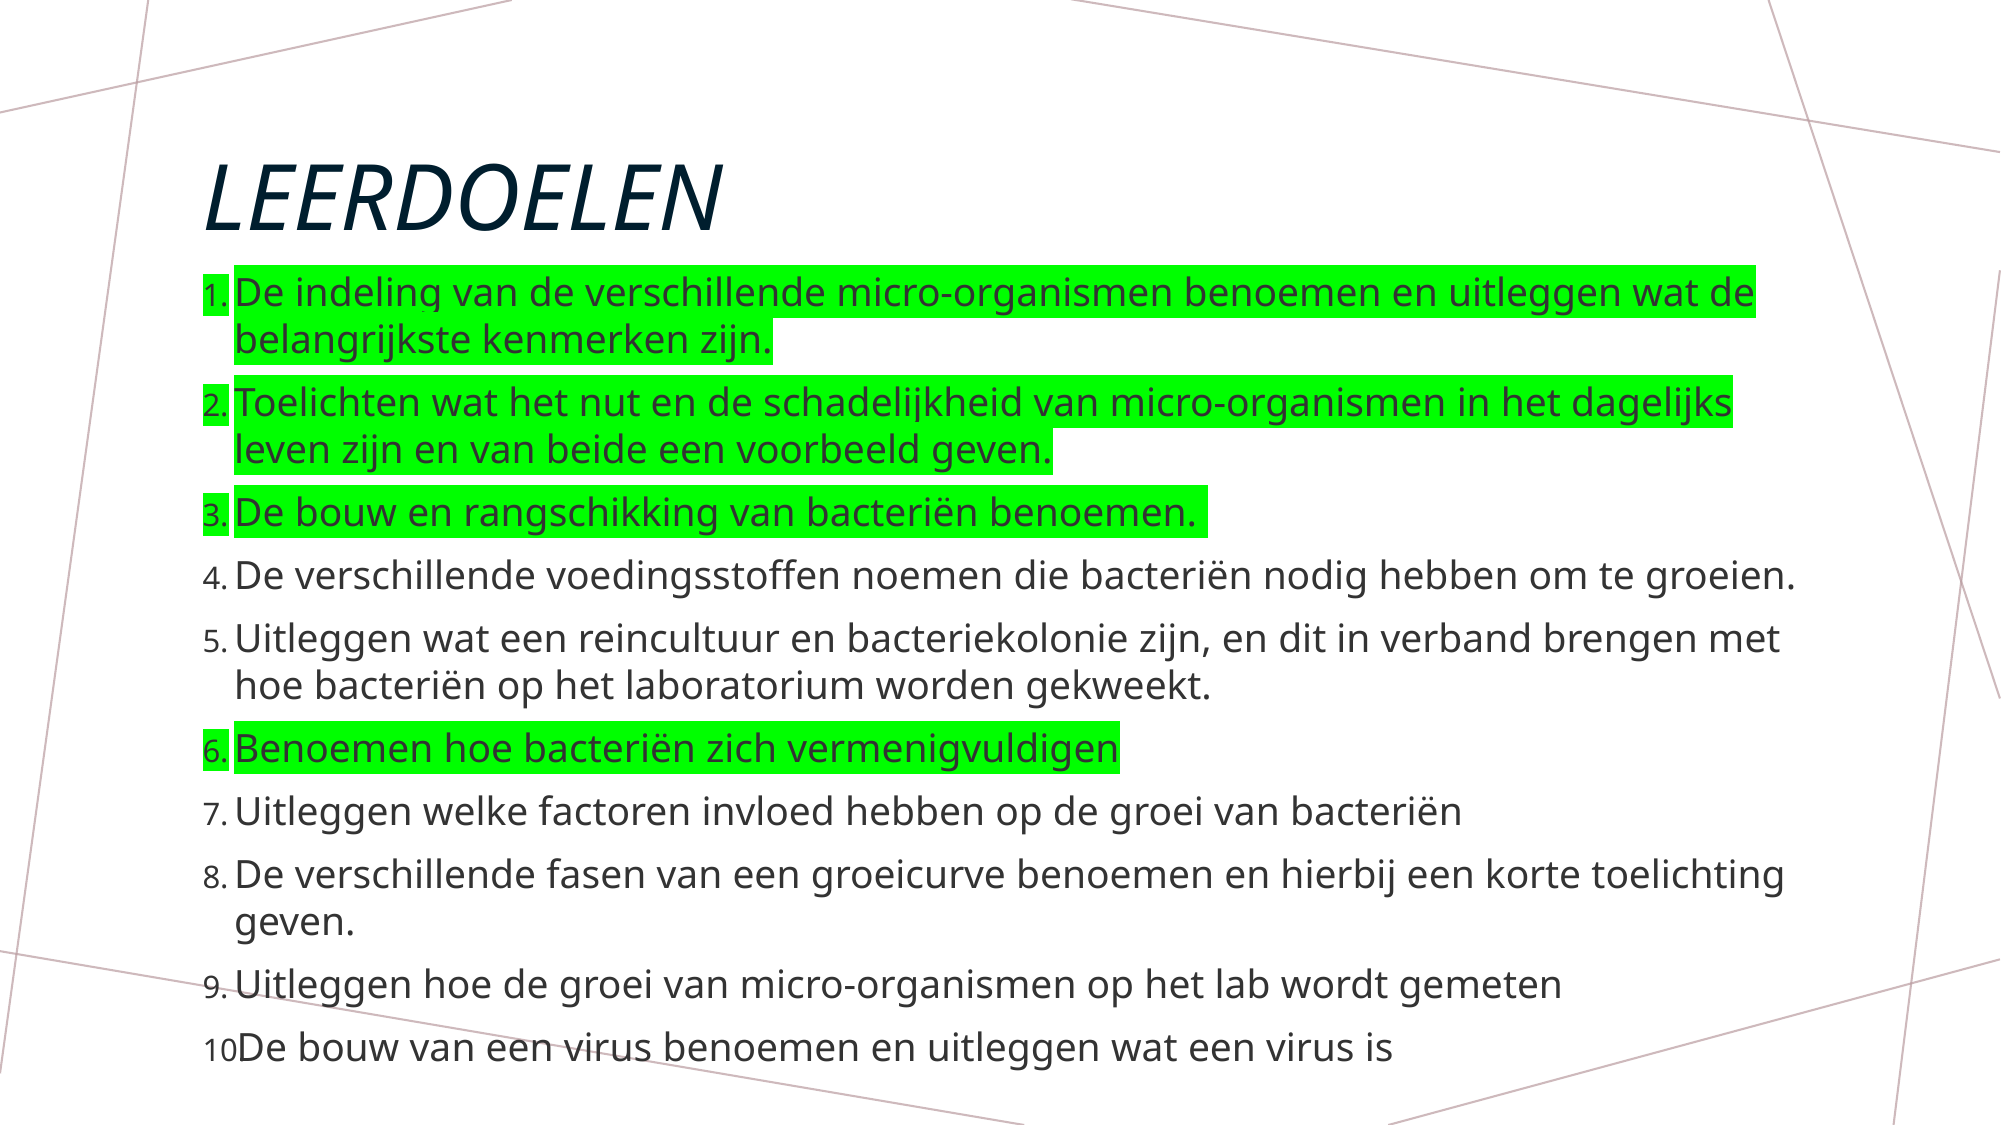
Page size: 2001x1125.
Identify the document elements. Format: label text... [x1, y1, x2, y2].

list De indeling van de verschillende micro-organismen benoemen en uitleggen wat de belangrijkste kenmerken zijn. Toelichten wat het nut en de schadelijkheid van micro-organismen in het dagelijks leven zijn en van beide een voorbeeld geven. De bouw en rangschikking van bacteriën benoemen. De verschillende voedingsstoffen noemen die bacteriën nodig hebben om te groeien. Uitleggen wat een reincultuur en bacteriekolonie zijn, en dit in verband brengen met hoe bacteriën op het laboratorium worden gekweekt. Benoemen hoe bacteriën zich vermenigvuldigen Uitleggen welke factoren invloed hebben op de groei van bacteriën De verschillende fasen van een groeicurve benoemen en hierbij een korte toelichting geven. Uitleggen hoe de groei van micro-organismen op het lab wordt gemeten De bouw van een virus benoemen en uitleggen wat een virus is [187, 260, 1813, 1098]
title Leerdoelen [187, 87, 1813, 260]
